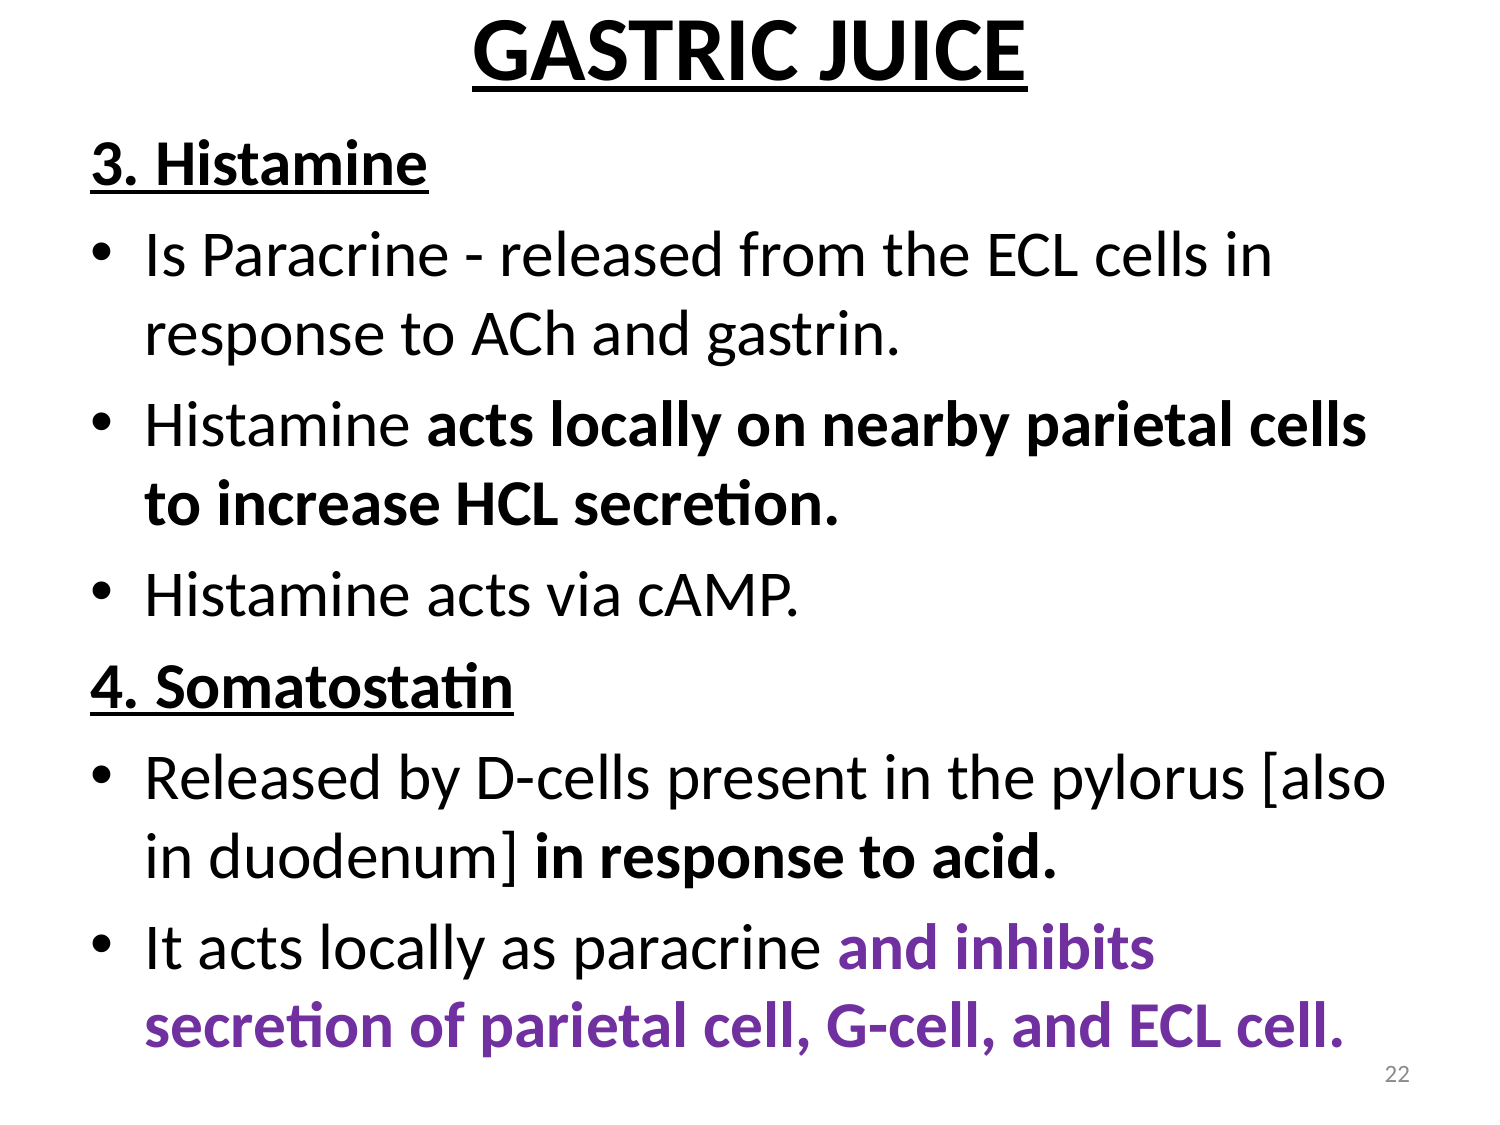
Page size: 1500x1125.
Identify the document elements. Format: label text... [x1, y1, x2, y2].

list 3. Histamine Is Paracrine - released from the ECL cells in response to ACh and gastrin. Histamine acts locally on nearby parietal cells to increase HCL secretion. Histamine acts via cAMP. 4. Somatostatin Released by D-cells present in the pylorus [also in duodenum] in response to acid. It acts locally as paracrine and inhibits secretion of parietal cell, G-cell, and ECL cell. [75, 112, 1425, 1075]
slide_number 22 [1074, 1042, 1425, 1103]
title GASTRIC JUICE [75, 0, 1425, 112]
